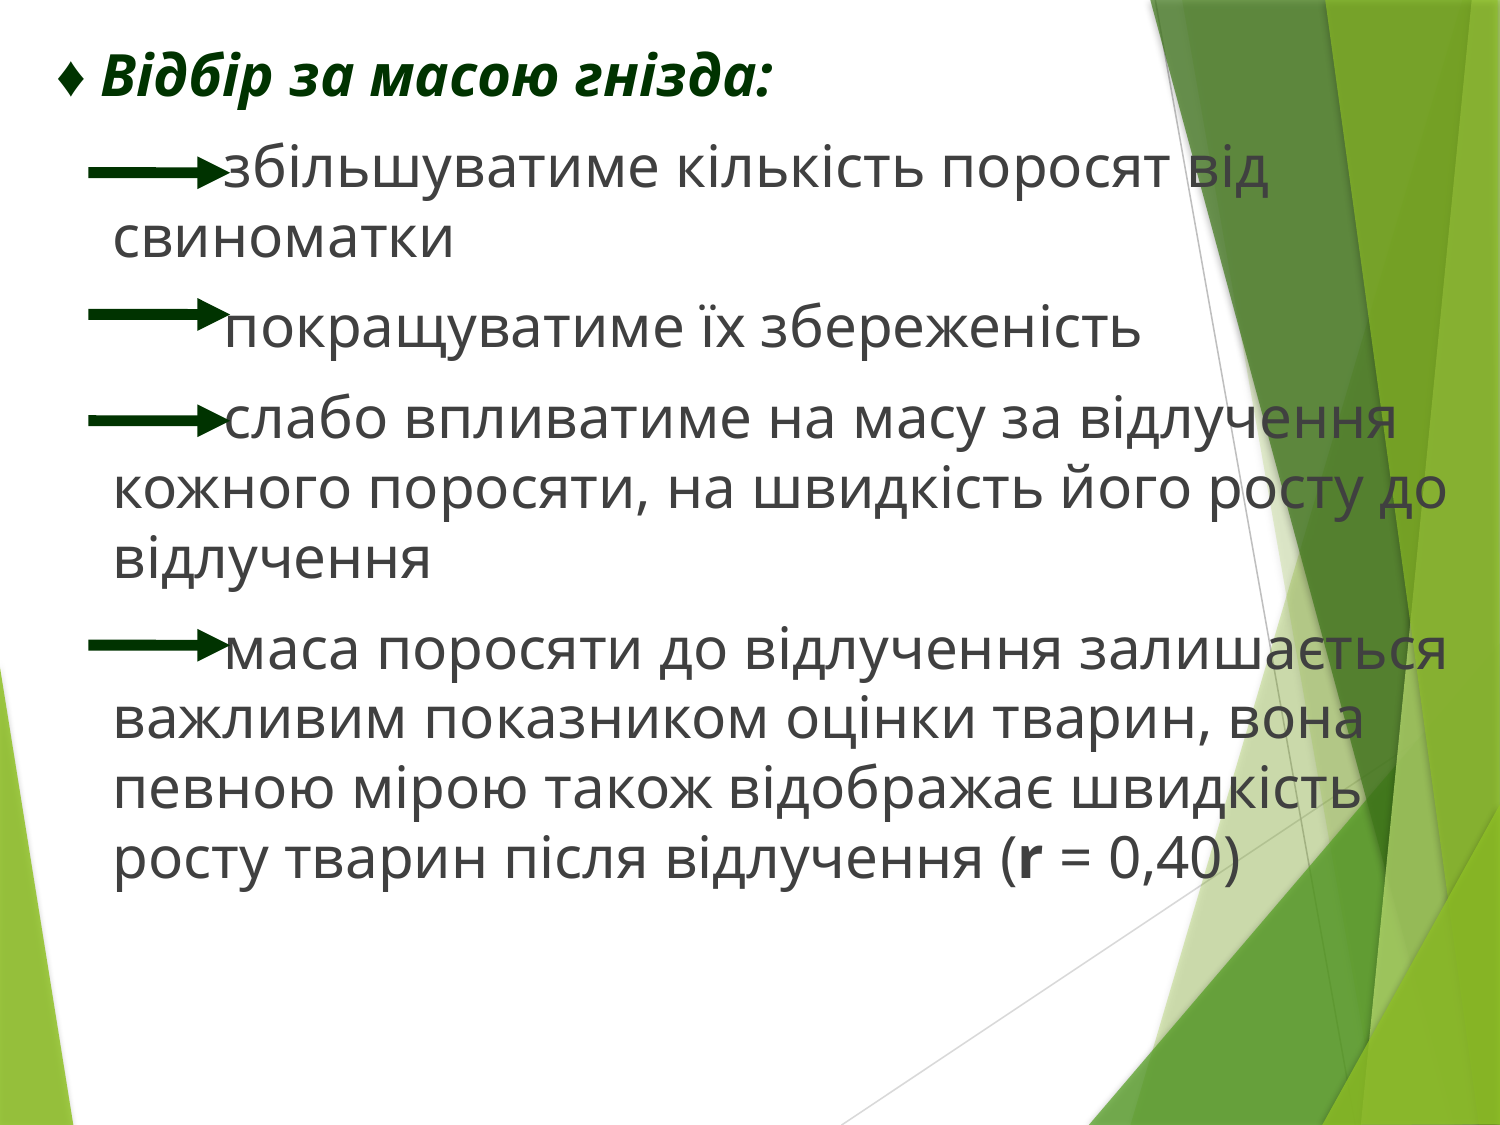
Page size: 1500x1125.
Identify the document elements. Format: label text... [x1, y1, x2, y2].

text_box [88, 414, 231, 427]
text_box [88, 166, 231, 179]
text_box [88, 308, 231, 321]
list ♦ Відбір за масою гнізда: збільшуватиме кількість поросят від свиноматки покращуватиме їх збереженість слабо впливатиме на масу за відлучення кожного поросяти, на швидкість його росту до відлучення маса поросяти до відлучення залишається важливим показником оцінки тварин, вона певною мірою також відображає швидкість росту тварин після відлучення (r = 0,40) [41, 31, 1471, 1074]
text_box [88, 639, 231, 652]
